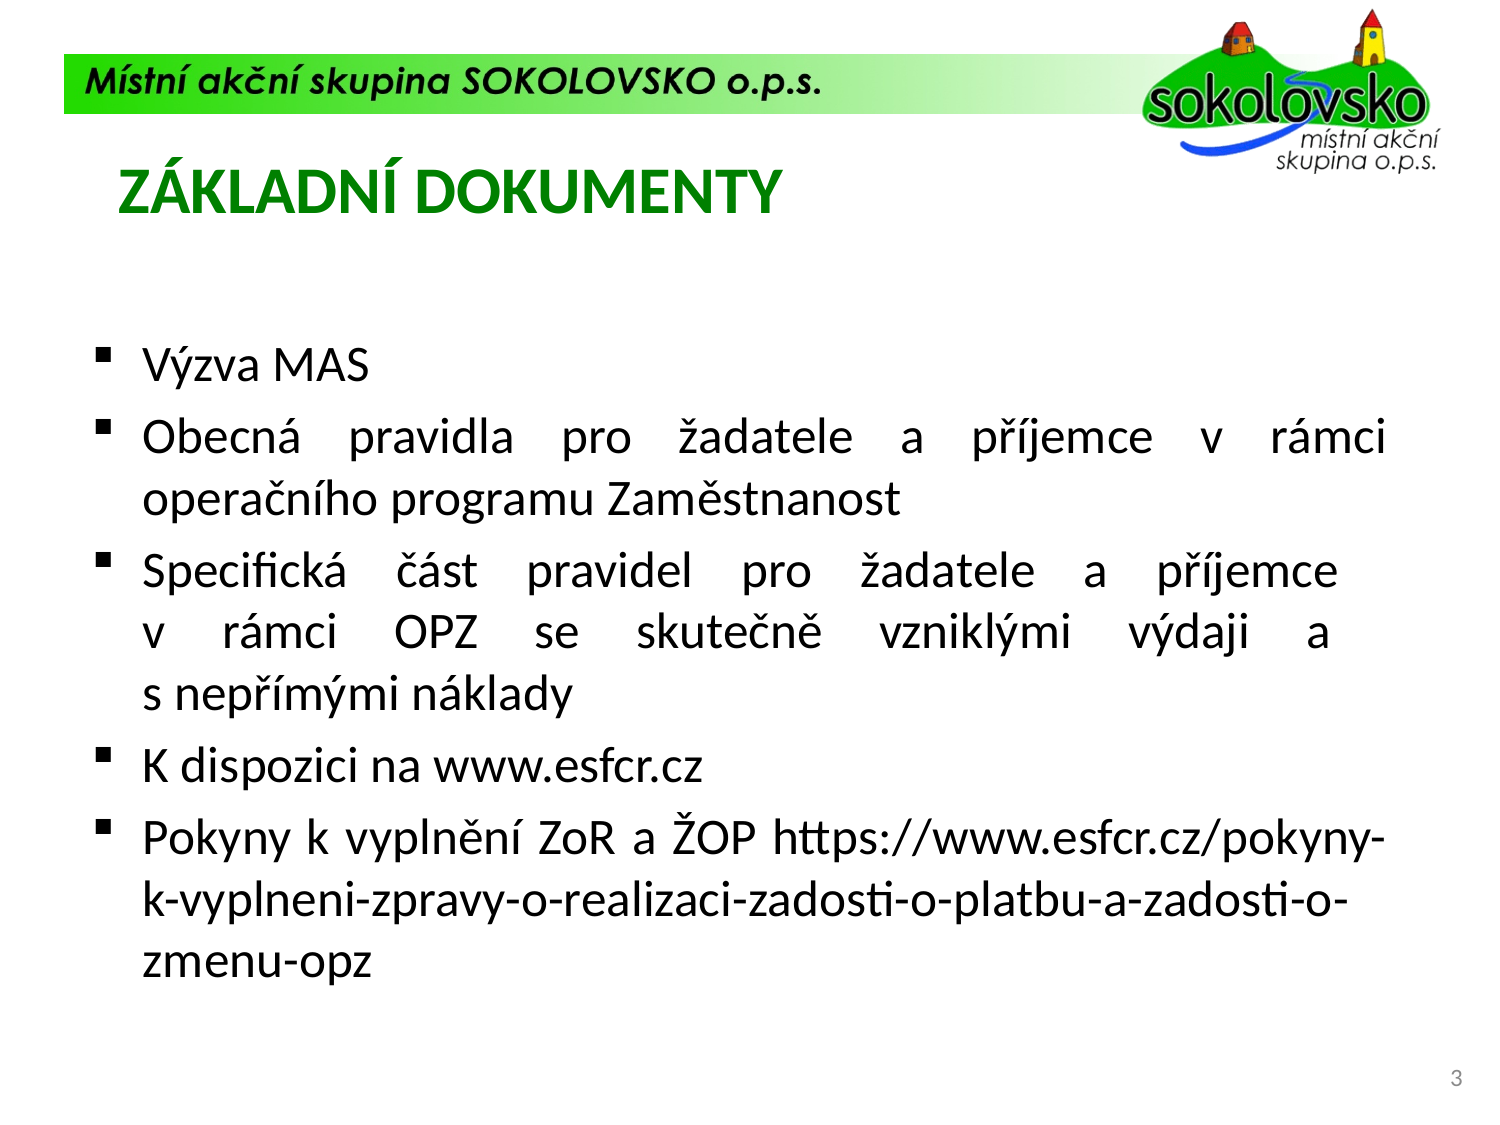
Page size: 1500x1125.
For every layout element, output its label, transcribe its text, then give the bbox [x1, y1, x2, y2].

picture [64, 0, 1455, 197]
title ZÁKLADNÍ DOKUMENTY [104, 129, 1454, 244]
list Výzva MAS Obecná pravidla pro žadatele a příjemce v rámci operačního programu Zaměstnanost Specifická část pravidel pro žadatele a příjemce v rámci OPZ se skutečně vzniklými výdaji a s nepřímými náklady K dispozici na www.esfcr.cz Pokyny k vyplnění ZoR a ŽOP https://www.esfcr.cz/pokyny-k-vyplneni-zpravy-o-realizaci-zadosti-o-platbu-a-zadosti-o-zmenu-opz [76, 250, 1404, 1000]
slide_number 3 [1128, 1046, 1478, 1107]
